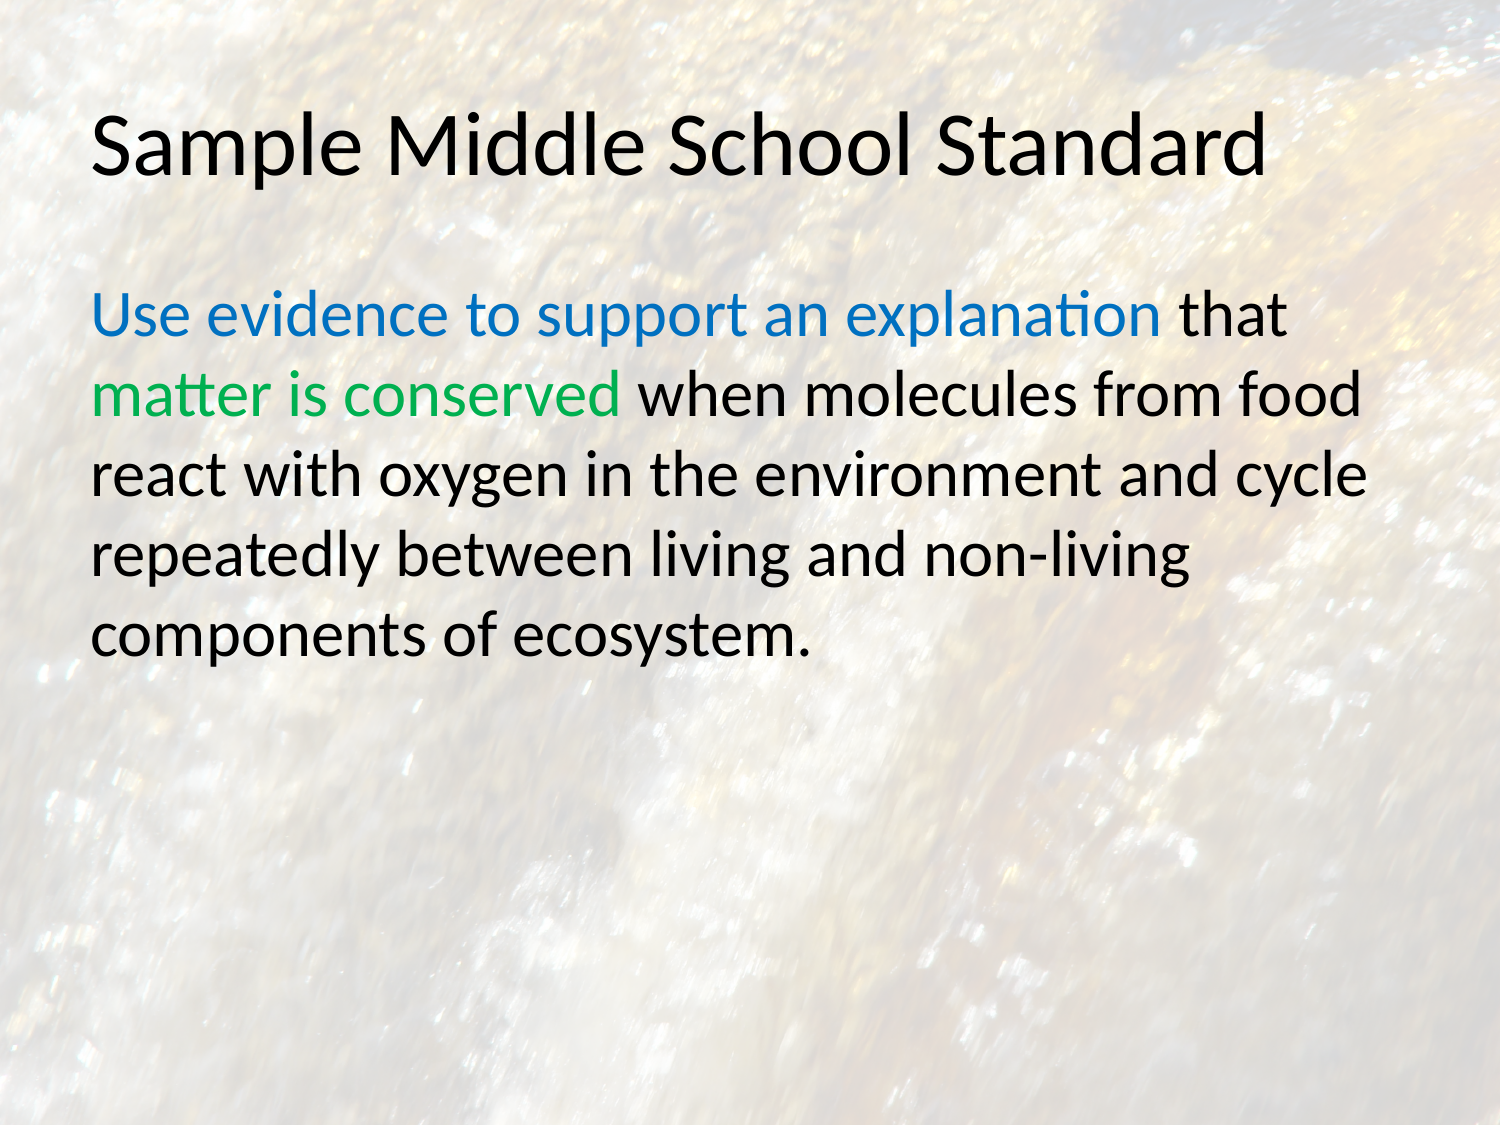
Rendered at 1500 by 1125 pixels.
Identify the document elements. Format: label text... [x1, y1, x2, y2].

title Sample Middle School Standard [75, 45, 1425, 233]
list Use evidence to support an explanation that matter is conserved when molecules from food react with oxygen in the environment and cycle repeatedly between living and non-living components of ecosystem. [75, 262, 1425, 1005]
